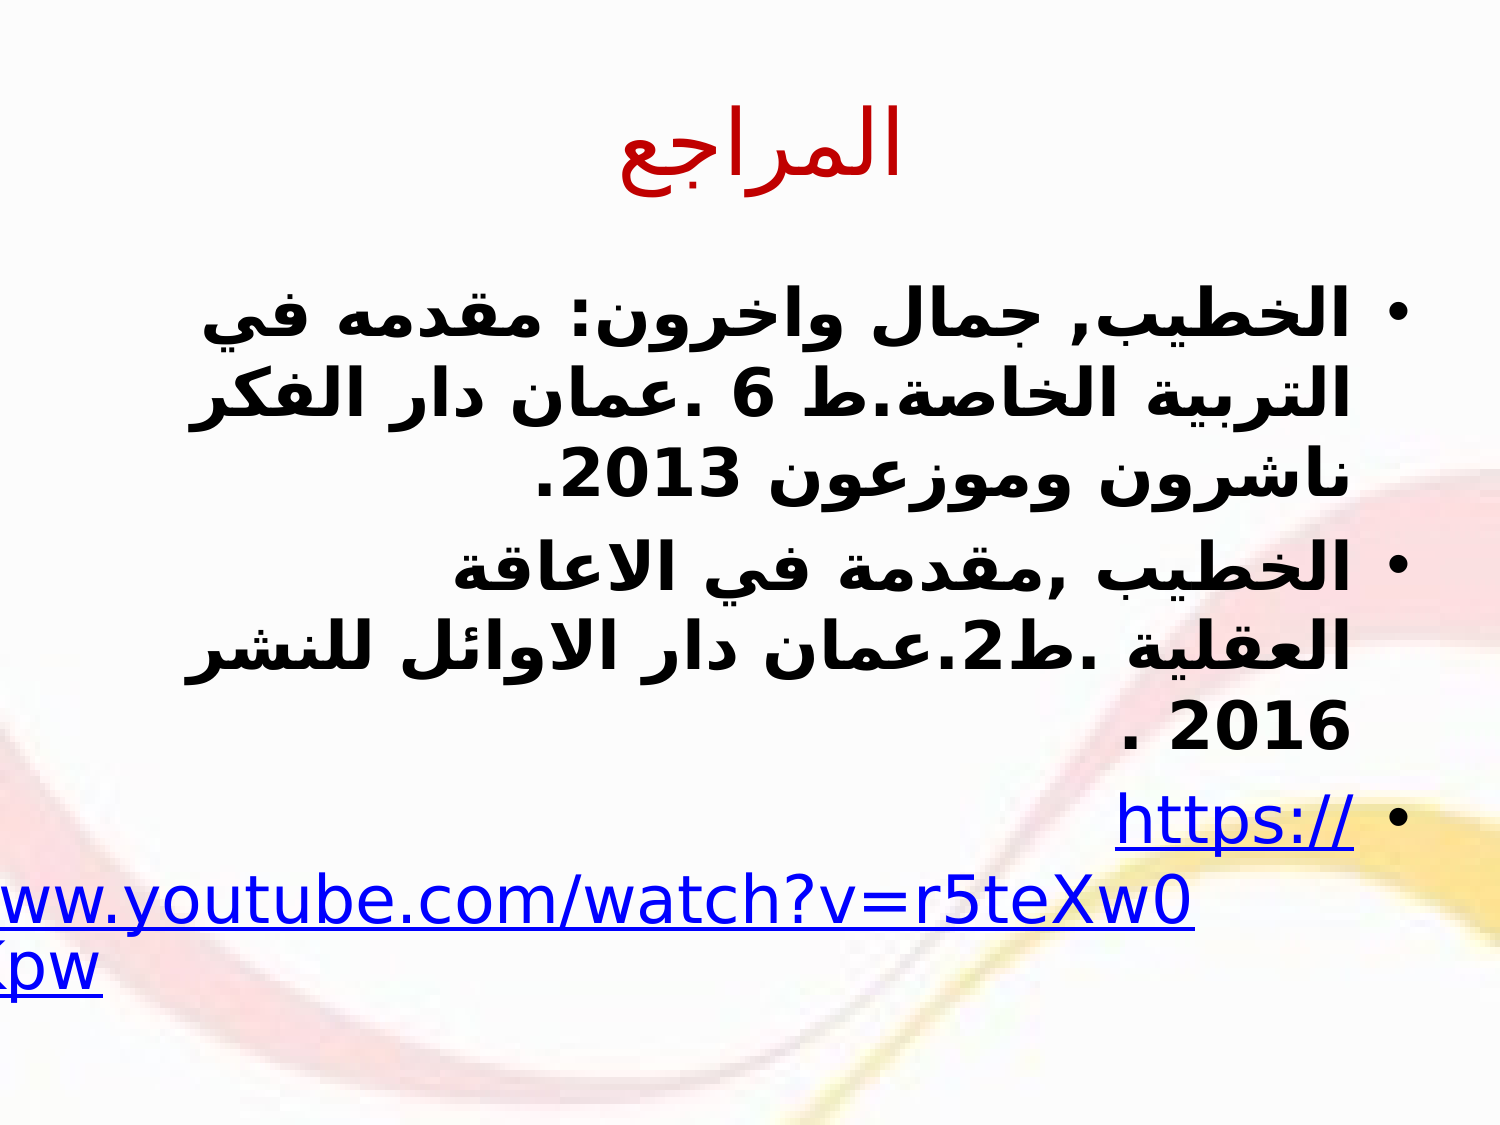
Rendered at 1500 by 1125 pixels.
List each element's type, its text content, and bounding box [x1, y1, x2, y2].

list الخطيب, جمال واخرون: مقدمه في التربية الخاصة.ط 6 .عمان دار الفكر ناشرون وموزعون 2013. الخطيب ,مقدمة في الاعاقة العقلية .ط2.عمان دار الاوائل للنشر 2016 . https://www.youtube.com/watch?v=r5teXw0lKpw [75, 262, 1425, 1005]
picture [0, 0, 1500, 1125]
title المراجع [75, 45, 1425, 233]
